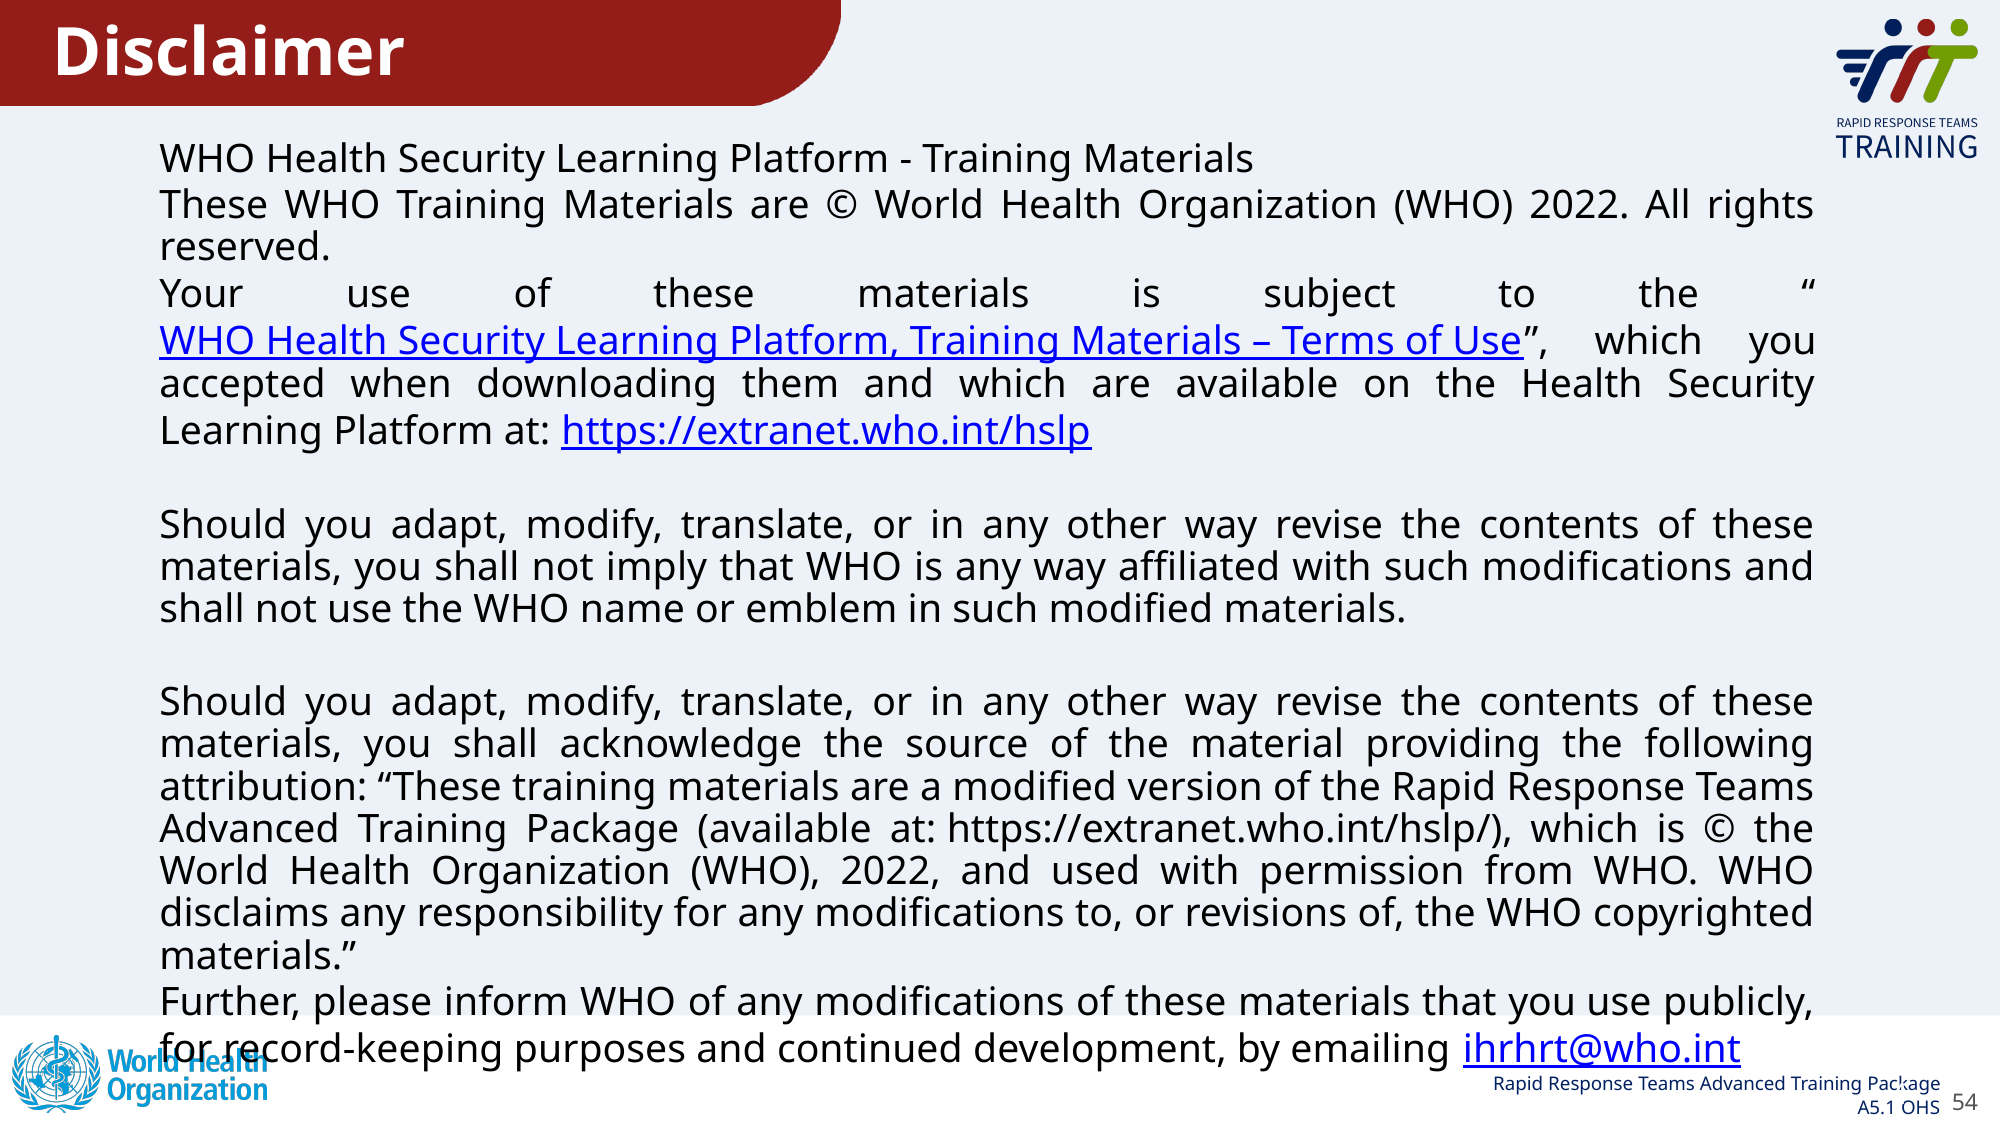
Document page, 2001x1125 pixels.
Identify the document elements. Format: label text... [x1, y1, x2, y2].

picture [1835, 19, 1978, 167]
picture [12, 1035, 267, 1113]
picture [12, 1083, 48, 1113]
slide_number 54 [1882, 1037, 1930, 1092]
picture [0, 0, 841, 106]
list WHO Health Security Learning Platform - Training Materials These WHO Training Materials are © World Health Organization (WHO) 2022. All rights reserved. Your use of these materials is subject to the “WHO Health Security Learning Platform, Training Materials – Terms of Use”, which you accepted when downloading them and which are available on the Health Security Learning Platform at: https://extranet.who.int/hslp Should you adapt, modify, translate, or in any other way revise the contents of these materials, you shall not imply that WHO is any way affiliated with such modifications and shall not use the WHO name or emblem in such modified materials. Should you adapt, modify, translate, or in any other way revise the contents of these materials, you shall acknowledge the source of the material providing the following attribution: “These training materials are a modified version of the Rapid Response Teams Advanced Training Package (available at: https://extranet.who.int/hslp/), which is © the World Health Organization (WHO), 2022, and used with permission from WHO. WHO disclaims any responsibility for any modifications to, or revisions of, the WHO copyrighted materials.” Further, please inform WHO of any modifications of these materials that you use publicly, for record-keeping purposes and continued development, by emailing ihrhrt@who.int [158, 137, 1818, 993]
picture [248, 1059, 254, 1068]
picture [58, 1050, 64, 1058]
